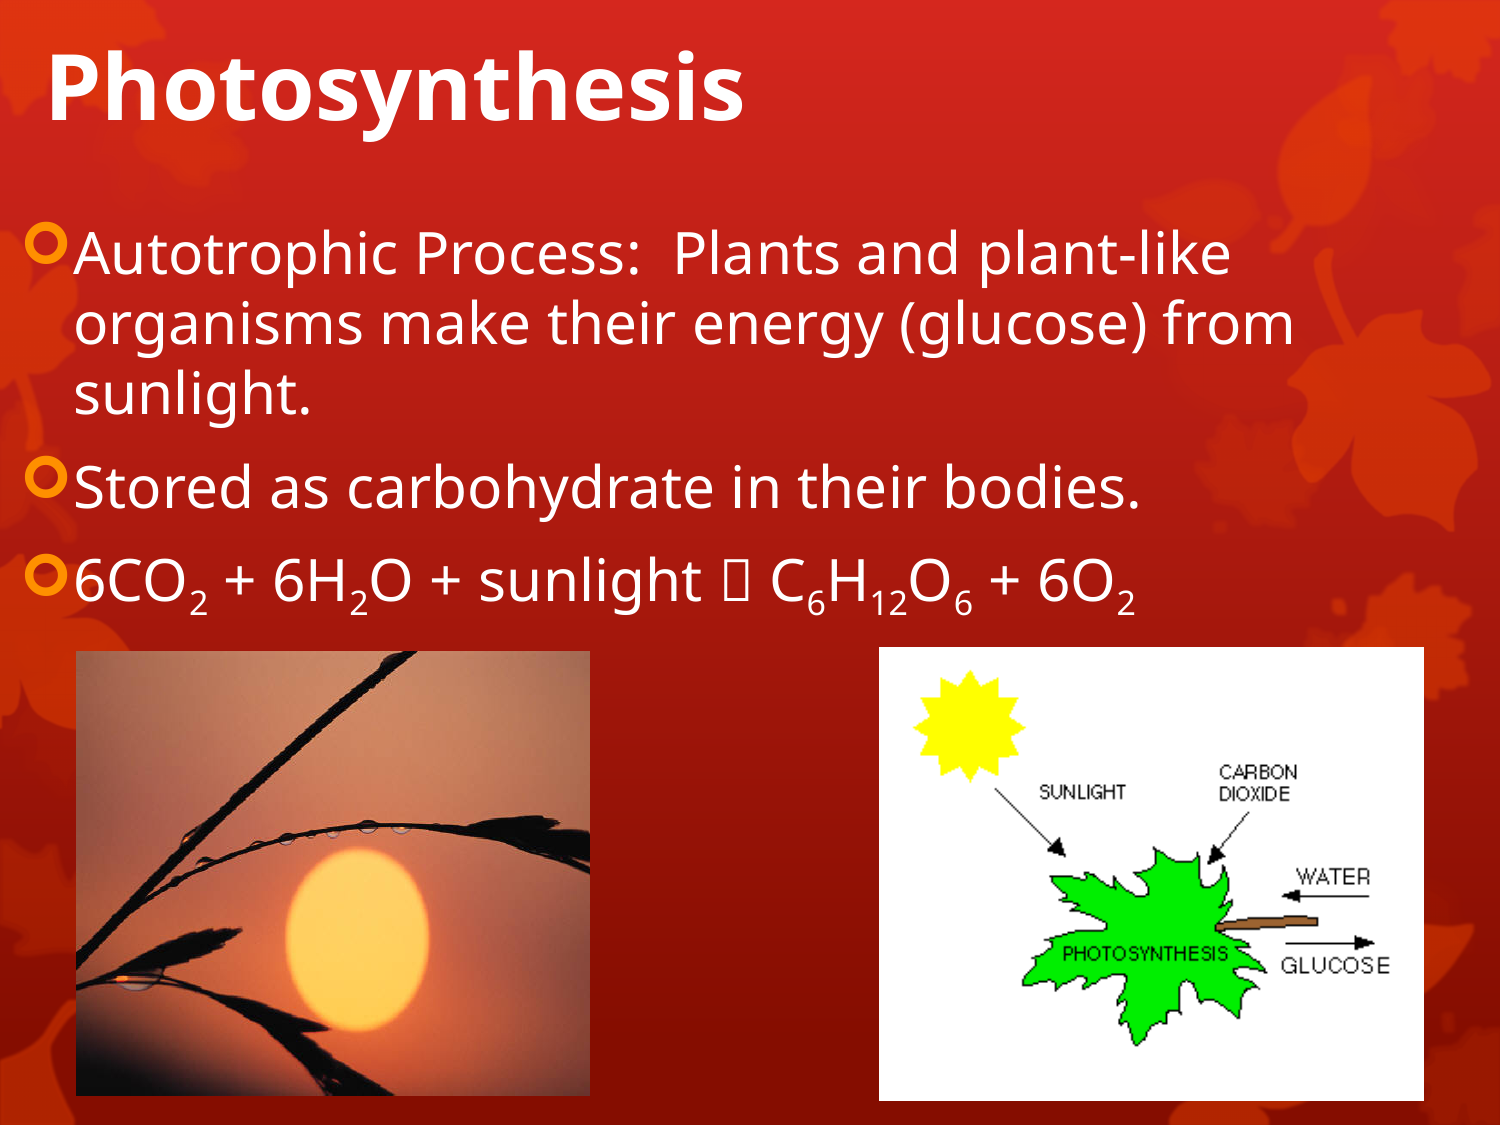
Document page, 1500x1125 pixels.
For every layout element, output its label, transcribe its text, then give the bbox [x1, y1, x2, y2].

title Photosynthesis [29, 30, 1199, 138]
picture [879, 646, 1425, 1101]
list Autotrophic Process: Plants and plant-like organisms make their energy (glucose) from sunlight. Stored as carbohydrate in their bodies. 6CO2 + 6H2O + sunlight  C6H12O6 + 6O2 [5, 208, 1471, 634]
picture [76, 651, 590, 1097]
